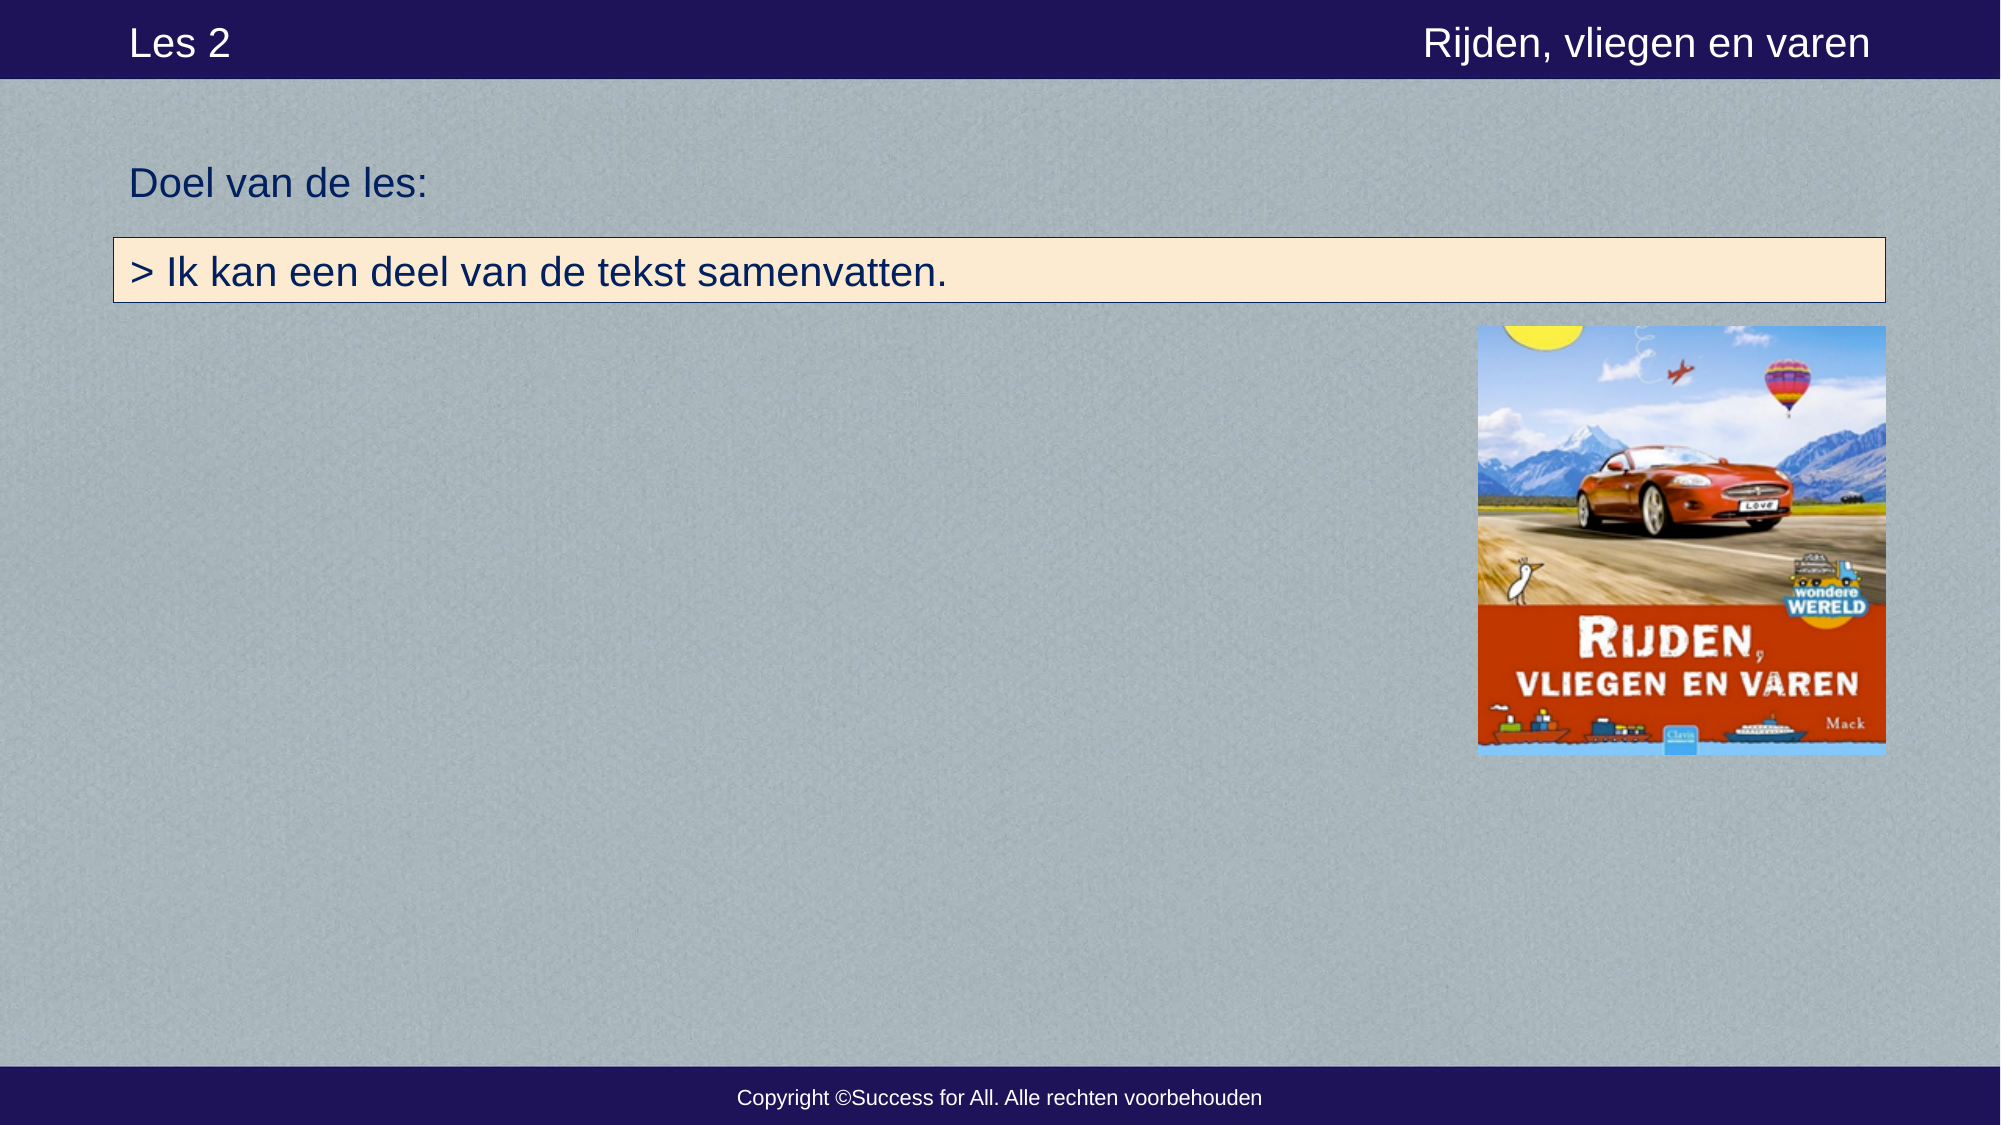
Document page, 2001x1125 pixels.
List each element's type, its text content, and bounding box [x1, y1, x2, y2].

text_box Les 2 [114, 8, 354, 73]
picture [0, 0, 2001, 1125]
text_box Copyright ©Success for All. Alle rechten voorbehouden [0, 1076, 2000, 1125]
text_box > Ik kan een deel van de tekst samenvatten. [113, 237, 1886, 303]
text_box Doel van de les: [113, 148, 1635, 214]
text_box Rijden, vliegen en varen [999, 8, 1886, 73]
